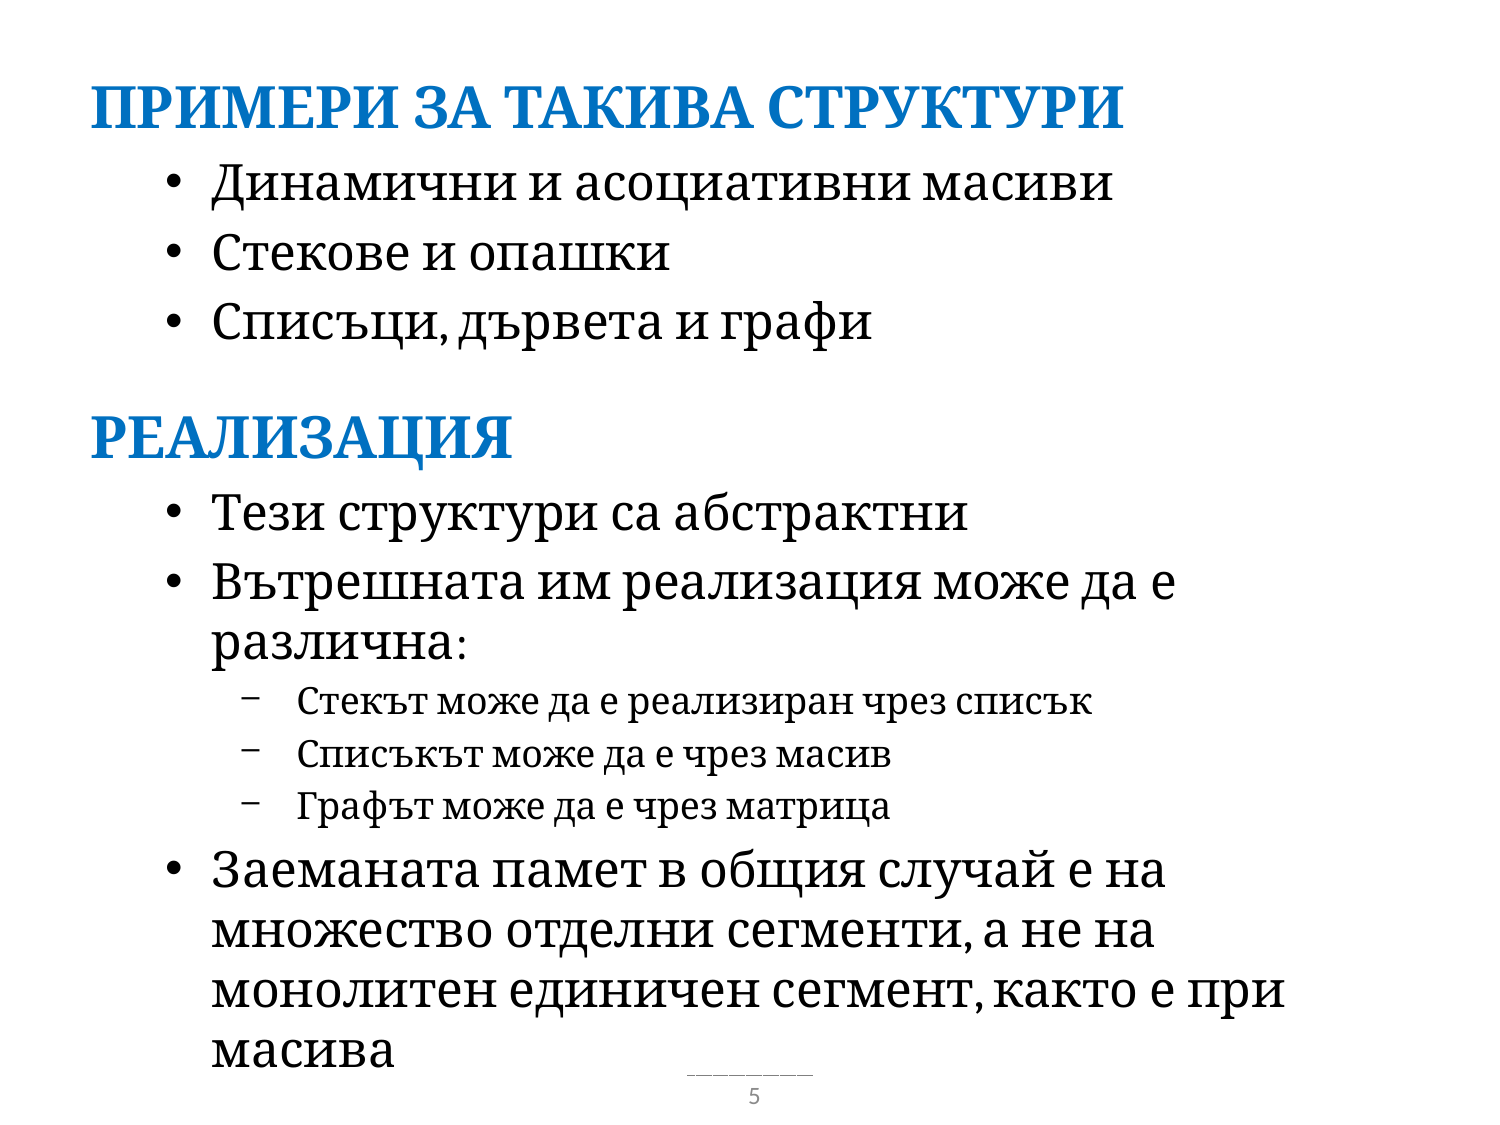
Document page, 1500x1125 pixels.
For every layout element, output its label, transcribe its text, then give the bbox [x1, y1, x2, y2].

slide_number 5 [579, 1065, 930, 1125]
list Примери за такива структури Динамични и асоциативни масиви Стекове и опашки Списъци, дървета и графи Реализация Тези структури са абстрактни Вътрешната им реализация може да е различна: Стекът може да е реализиран чрез списък Списъкът може да е чрез масив Графът може да е чрез матрица Заеманата памет в общия случай е на множество отделни сегменти, а не на монолитен единичен сегмент, както е при масива [75, 62, 1450, 1063]
